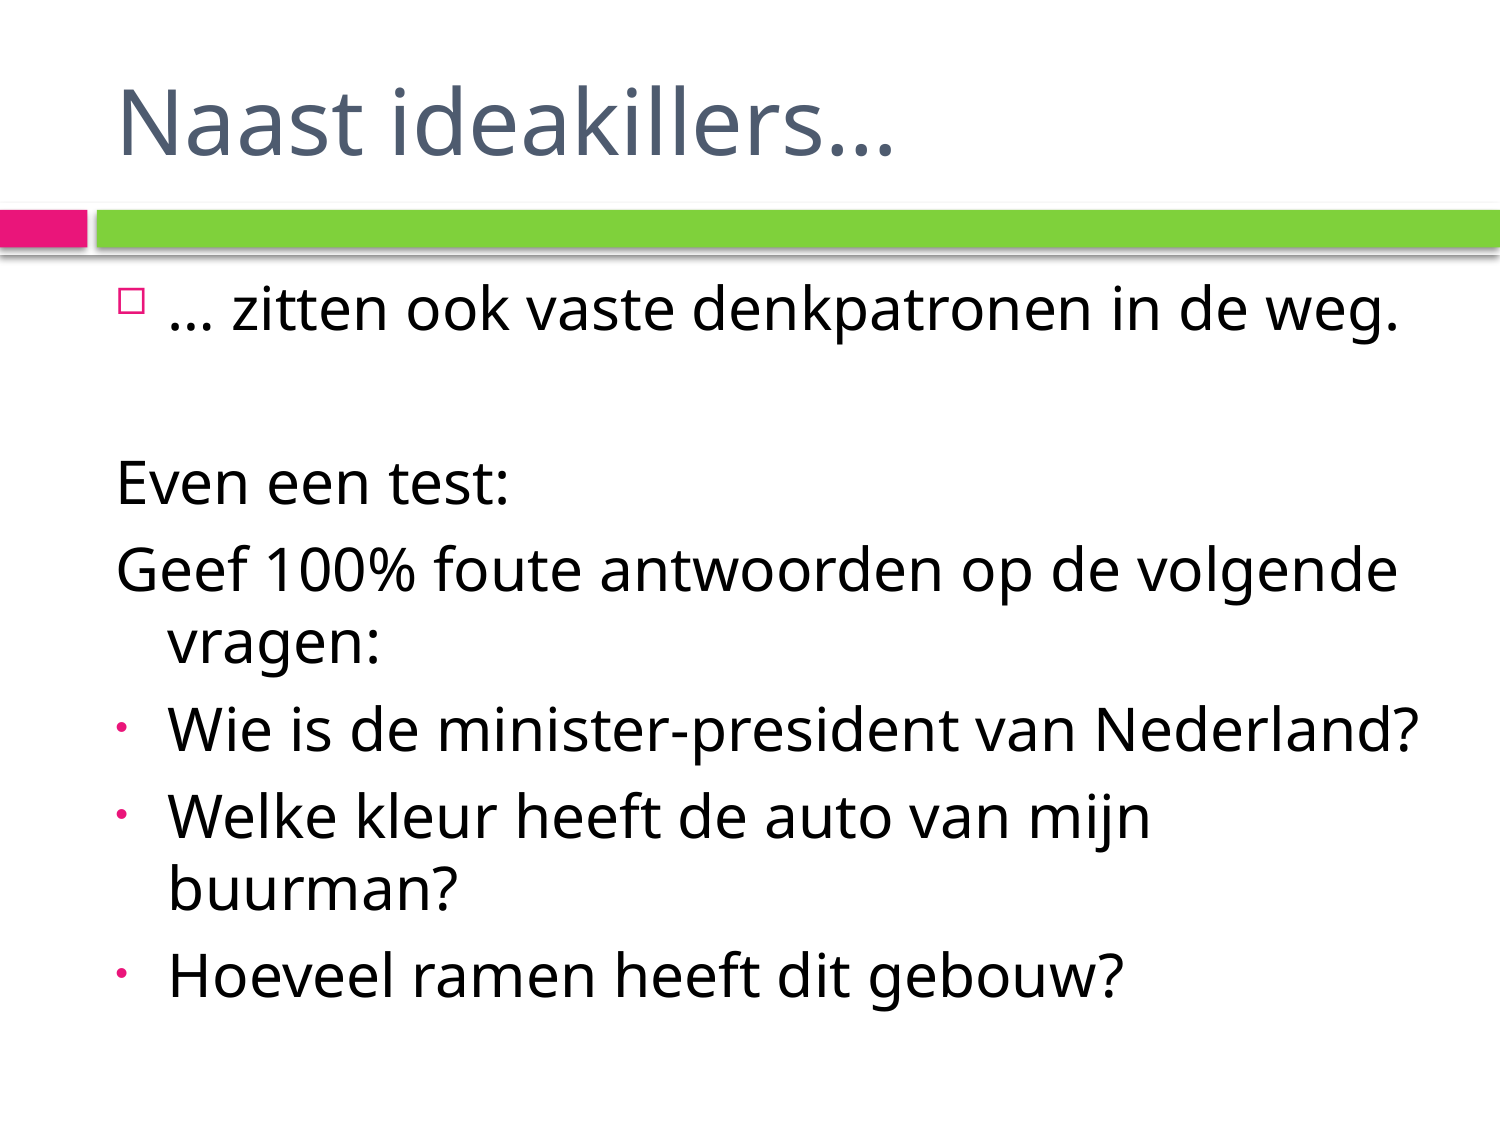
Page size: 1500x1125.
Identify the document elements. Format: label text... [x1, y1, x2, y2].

list … zitten ook vaste denkpatronen in de weg. Even een test: Geef 100% foute antwoorden op de volgende vragen: Wie is de minister-president van Nederland? Welke kleur heeft de auto van mijn buurman? Hoeveel ramen heeft dit gebouw? [100, 262, 1438, 1000]
title Naast ideakillers… [100, 37, 1438, 200]
